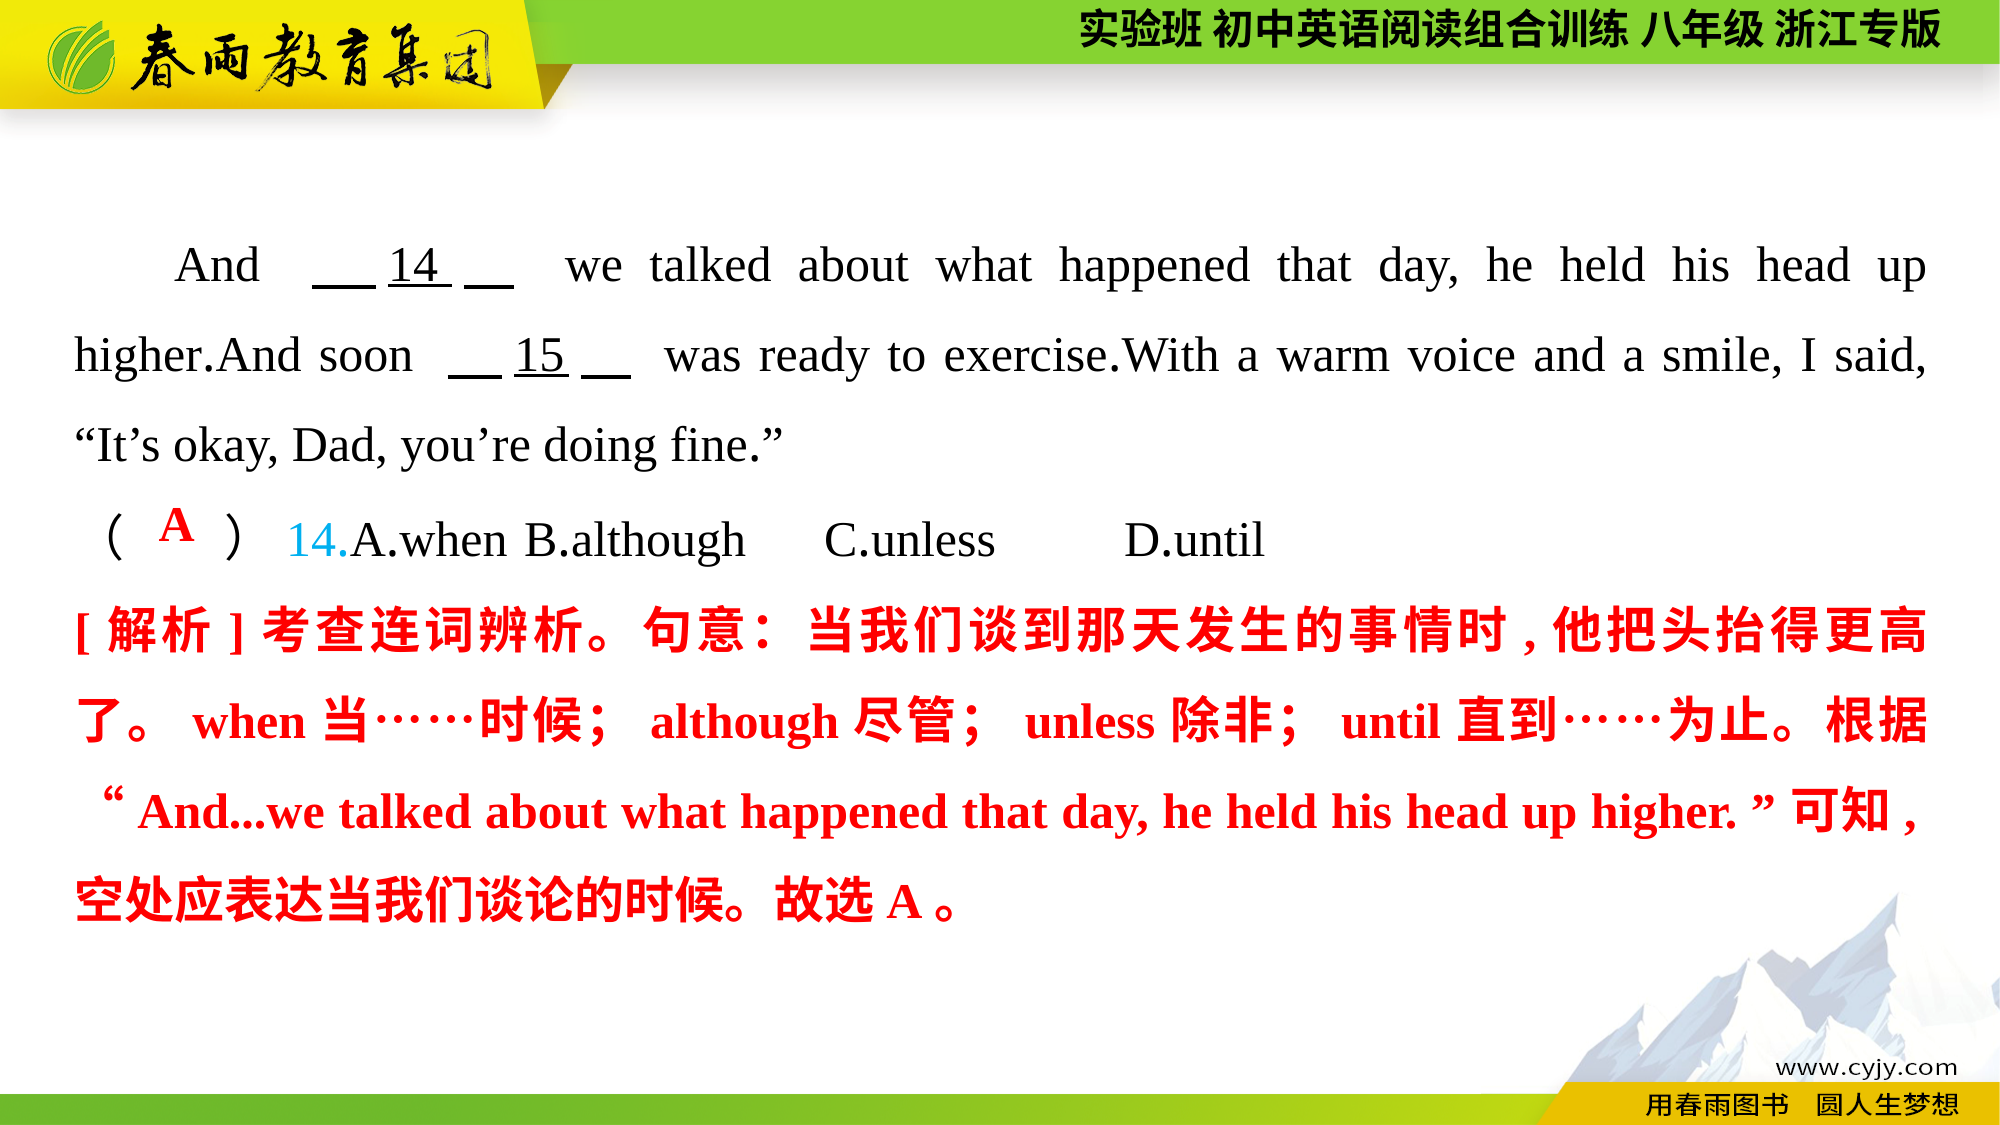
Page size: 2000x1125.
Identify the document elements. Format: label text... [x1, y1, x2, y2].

text_box A [143, 484, 210, 560]
text_box [解析]考查连词辨析。句意：当我们谈到那天发生的事情时,他把头抬得更高了。when当……时候；although尽管；unless除非；until直到……为止。根据“And...we talked about what happened that day, he held his head up higher. ”可知,空处应表达当我们谈论的时候。故选A。 [59, 574, 1944, 937]
text_box （ ）14.A.when B.although C.unless D.until [59, 471, 1944, 574]
list And 14 we talked about what happened that day, he held his head up higher.And soon 15 was ready to exercise.With a warm voice and a smile, I said, “It’s okay, Dad, you’re doing fine.” [59, 193, 1944, 471]
picture [0, 0, 2000, 1125]
